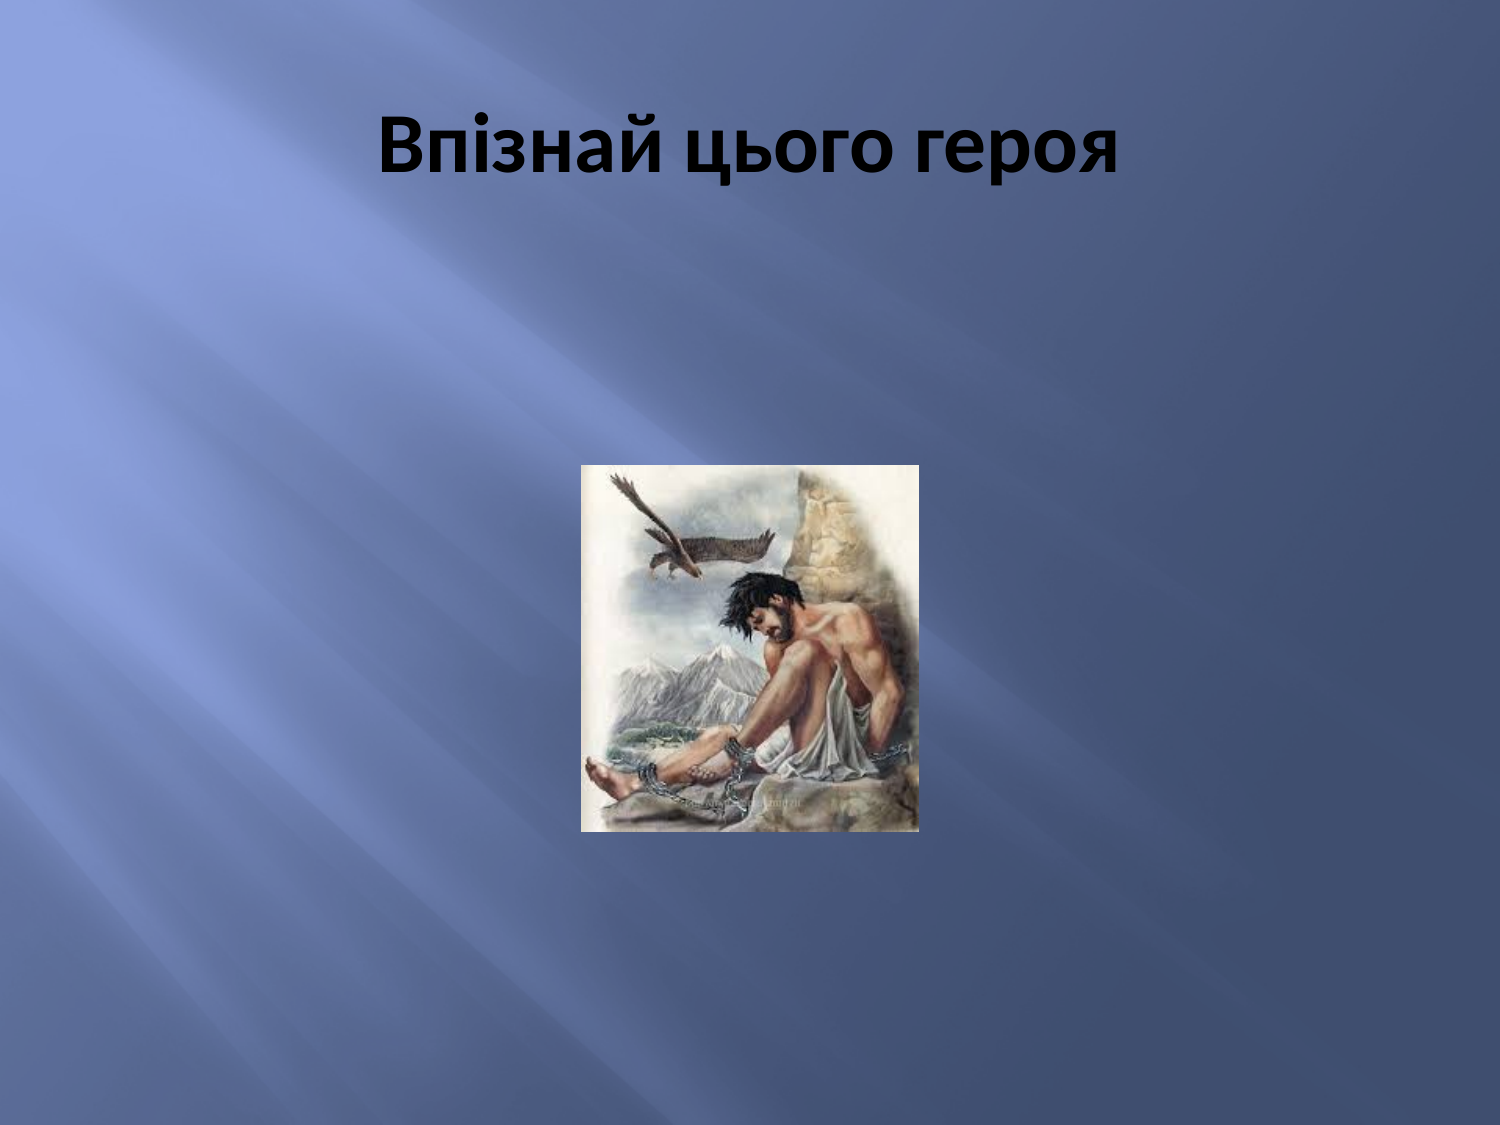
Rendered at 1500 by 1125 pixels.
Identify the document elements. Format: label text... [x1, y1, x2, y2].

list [581, 465, 919, 832]
title Впізнай цього героя [75, 45, 1425, 233]
